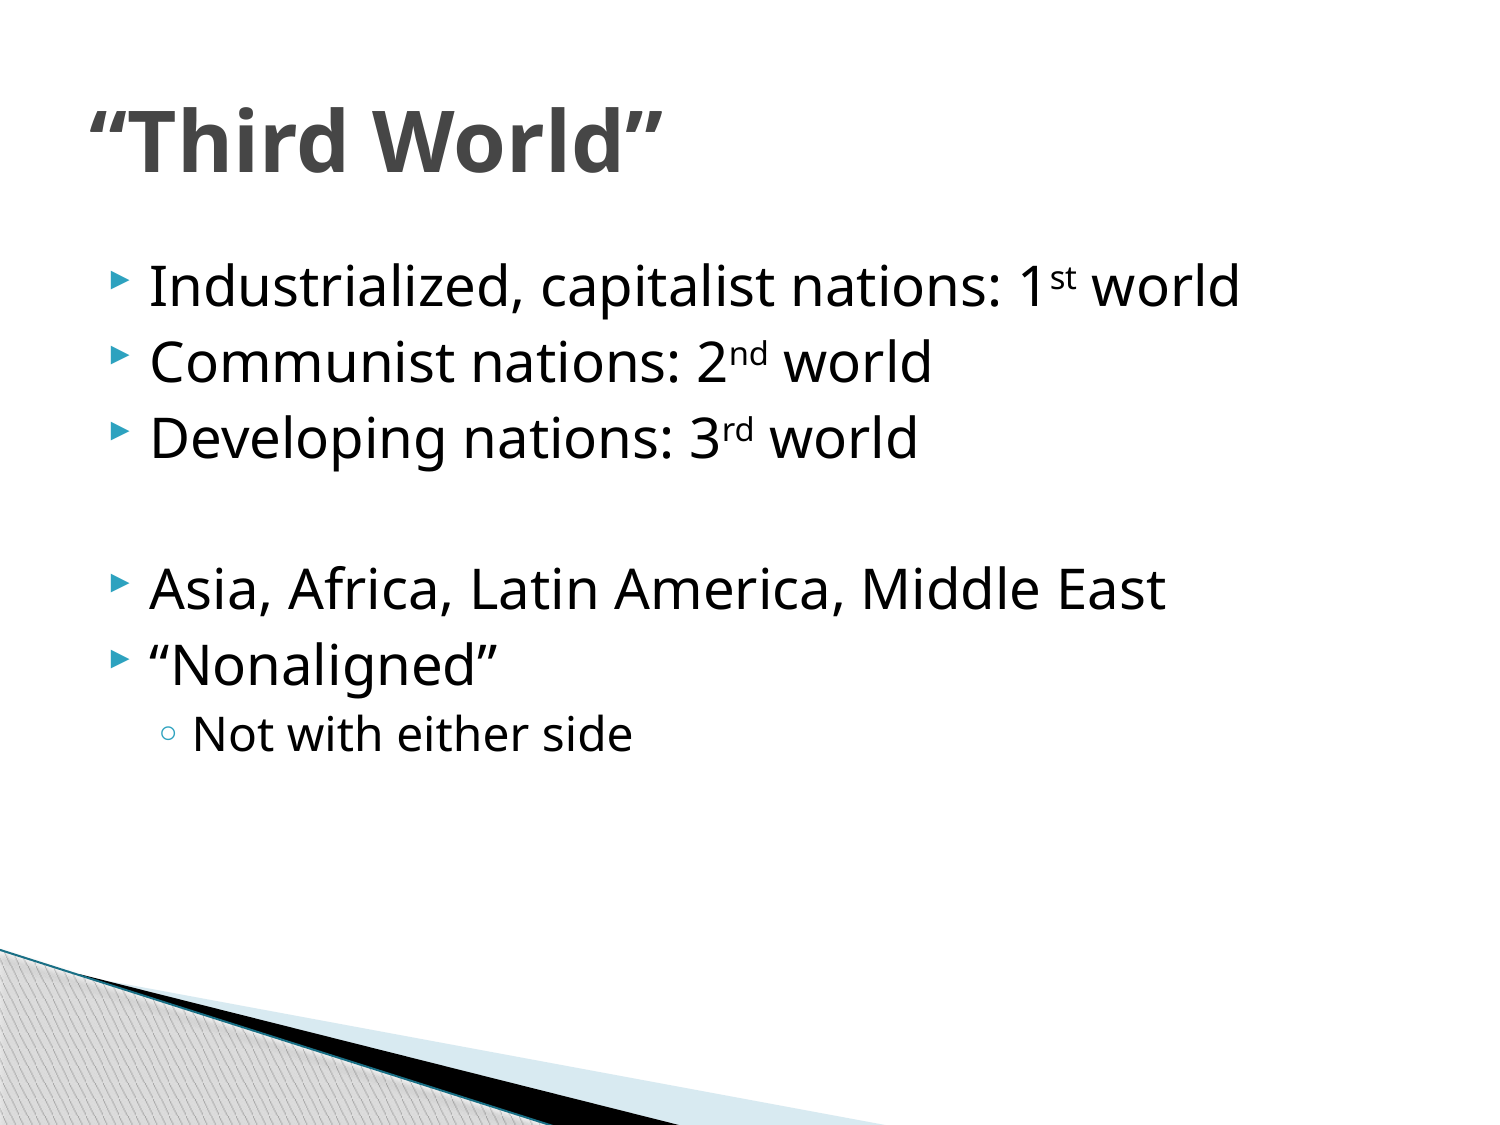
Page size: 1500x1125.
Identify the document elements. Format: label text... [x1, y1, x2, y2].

list Industrialized, capitalist nations: 1st world Communist nations: 2nd world Developing nations: 3rd world Asia, Africa, Latin America, Middle East “Nonaligned” Not with either side [75, 243, 1425, 986]
title “Third World” [75, 45, 1425, 233]
